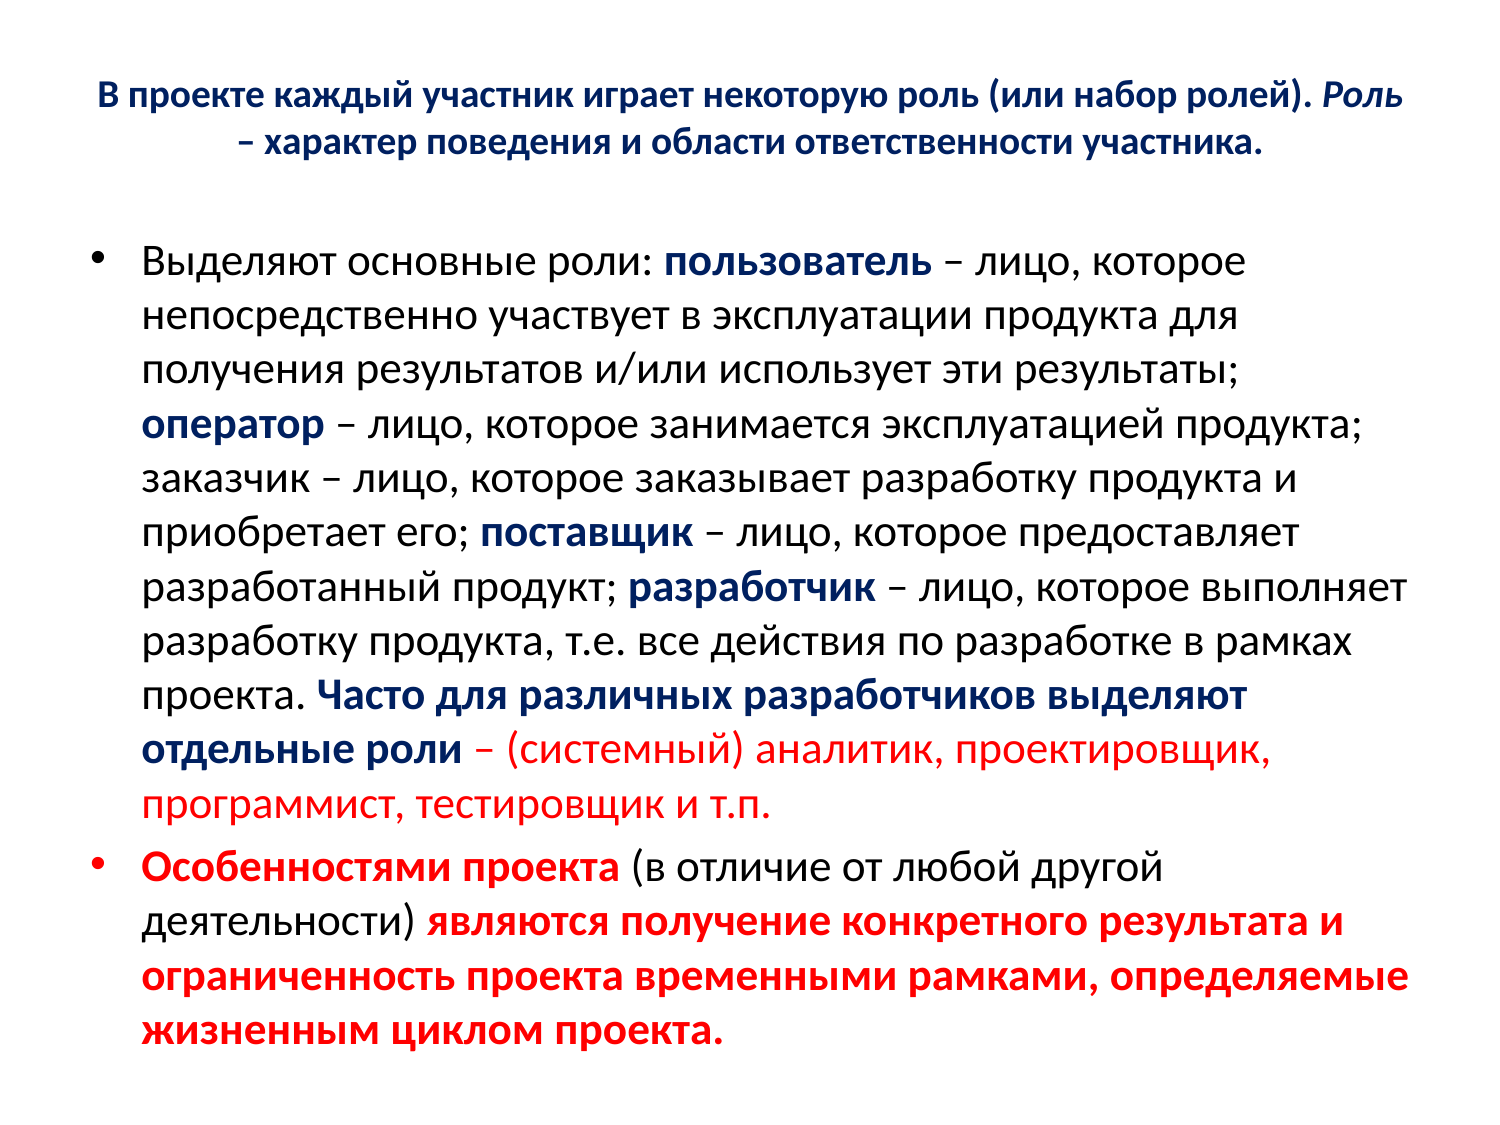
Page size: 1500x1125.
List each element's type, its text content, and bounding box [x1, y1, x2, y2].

title В проекте каждый участник играет некоторую роль (или набор ролей). Роль – характер поведения и области ответственности участника. [75, 45, 1425, 222]
list Выделяют основные роли: пользователь – лицо, которое непосредственно участвует в эксплуатации продукта для получения результатов и/или использует эти результаты; оператор – лицо, которое занимается эксплуатацией продукта; заказчик – лицо, которое заказывает разработку продукта и приобретает его; поставщик – лицо, которое предоставляет разработанный продукт; разработчик – лицо, которое выполняет разработку продукта, т.е. все действия по разработке в рамках проекта. Часто для различных разработчиков выделяют отдельные роли – (системный) аналитик, проектировщик, программист, тестировщик и т.п. Особенностями проекта (в отличие от любой другой деятельности) являются получение конкретного результата и ограниченность проекта временными рамками, определяемые жизненным циклом проекта. [75, 222, 1425, 1079]
